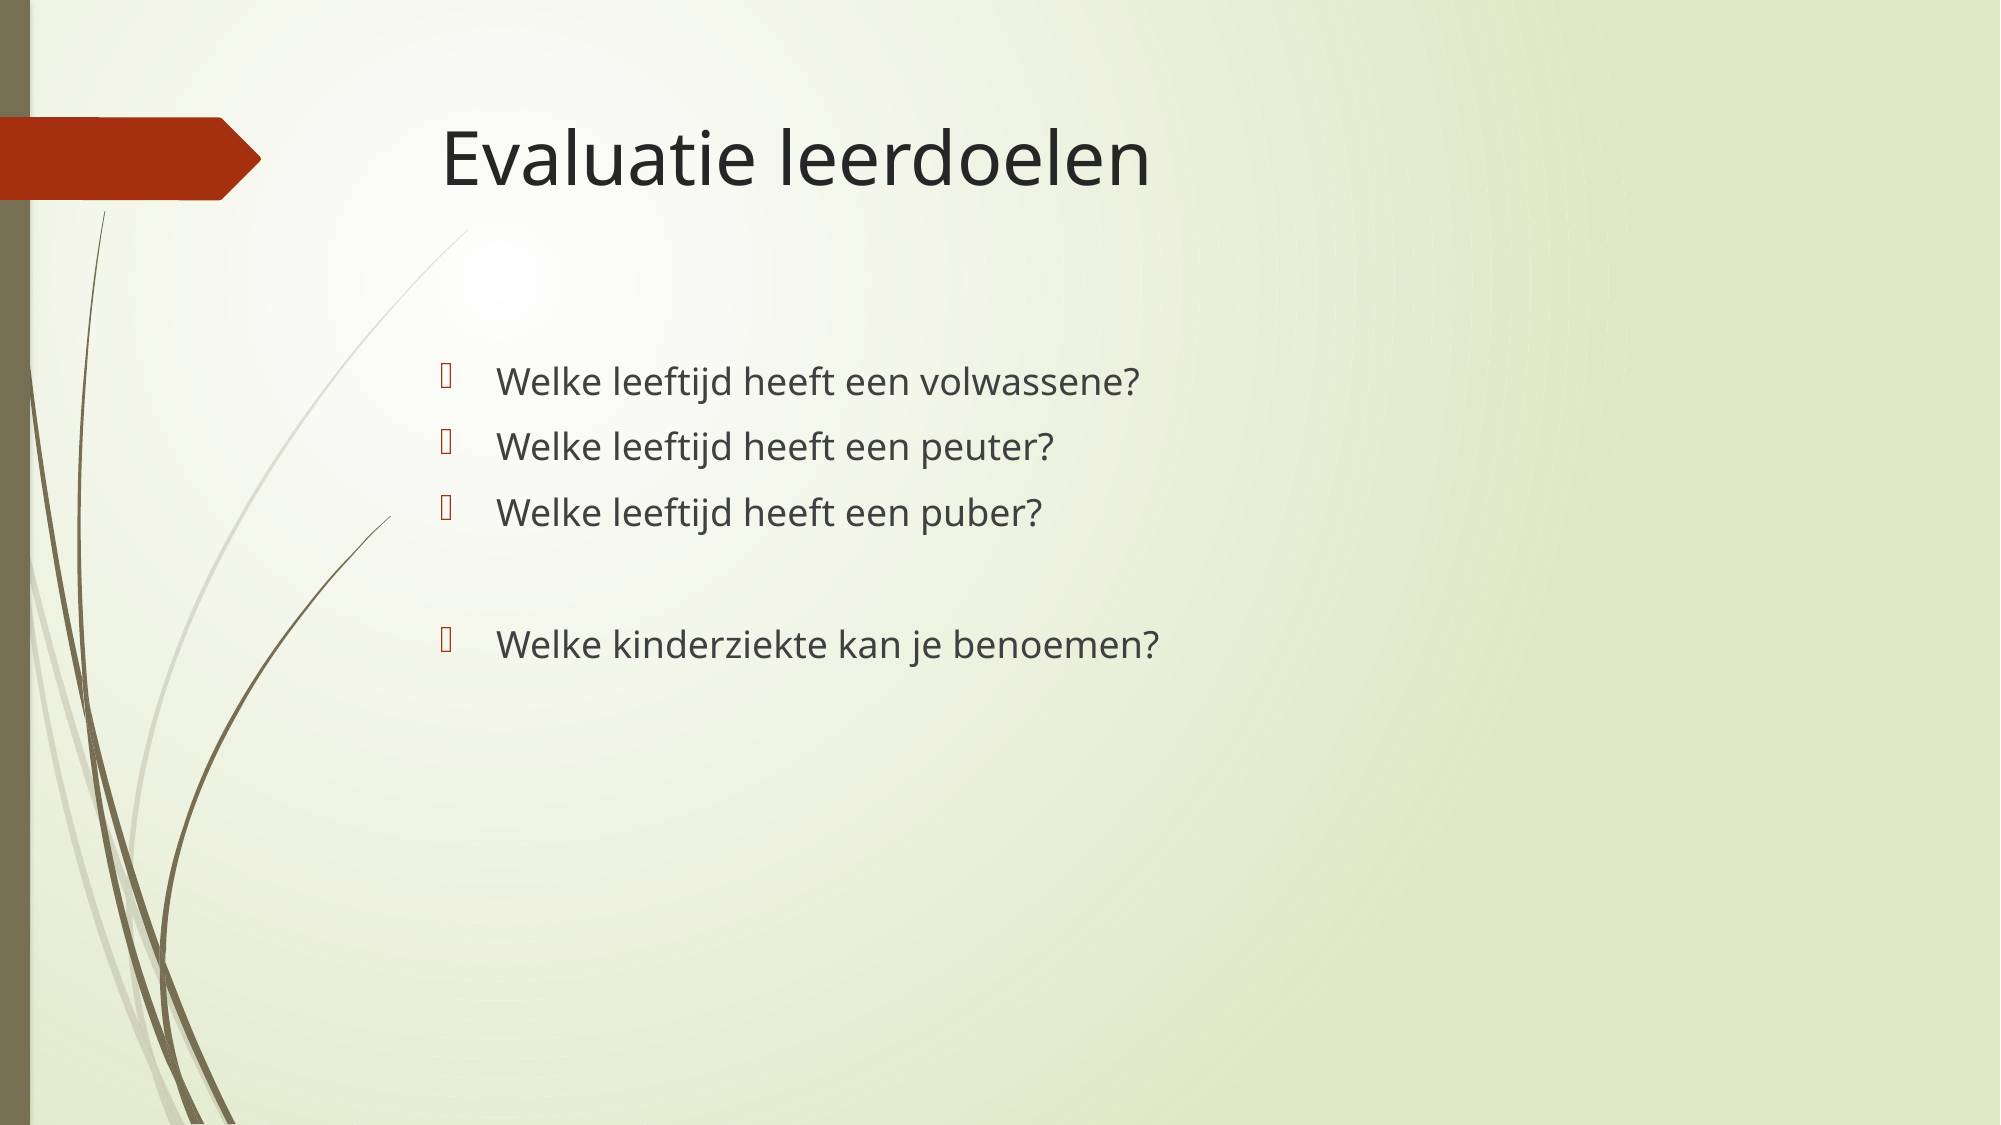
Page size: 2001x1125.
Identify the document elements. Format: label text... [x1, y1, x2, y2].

title Evaluatie leerdoelen [425, 102, 1888, 313]
list Welke leeftijd heeft een volwassene? Welke leeftijd heeft een peuter? Welke leeftijd heeft een puber? Welke kinderziekte kan je benoemen? [424, 350, 1888, 970]
